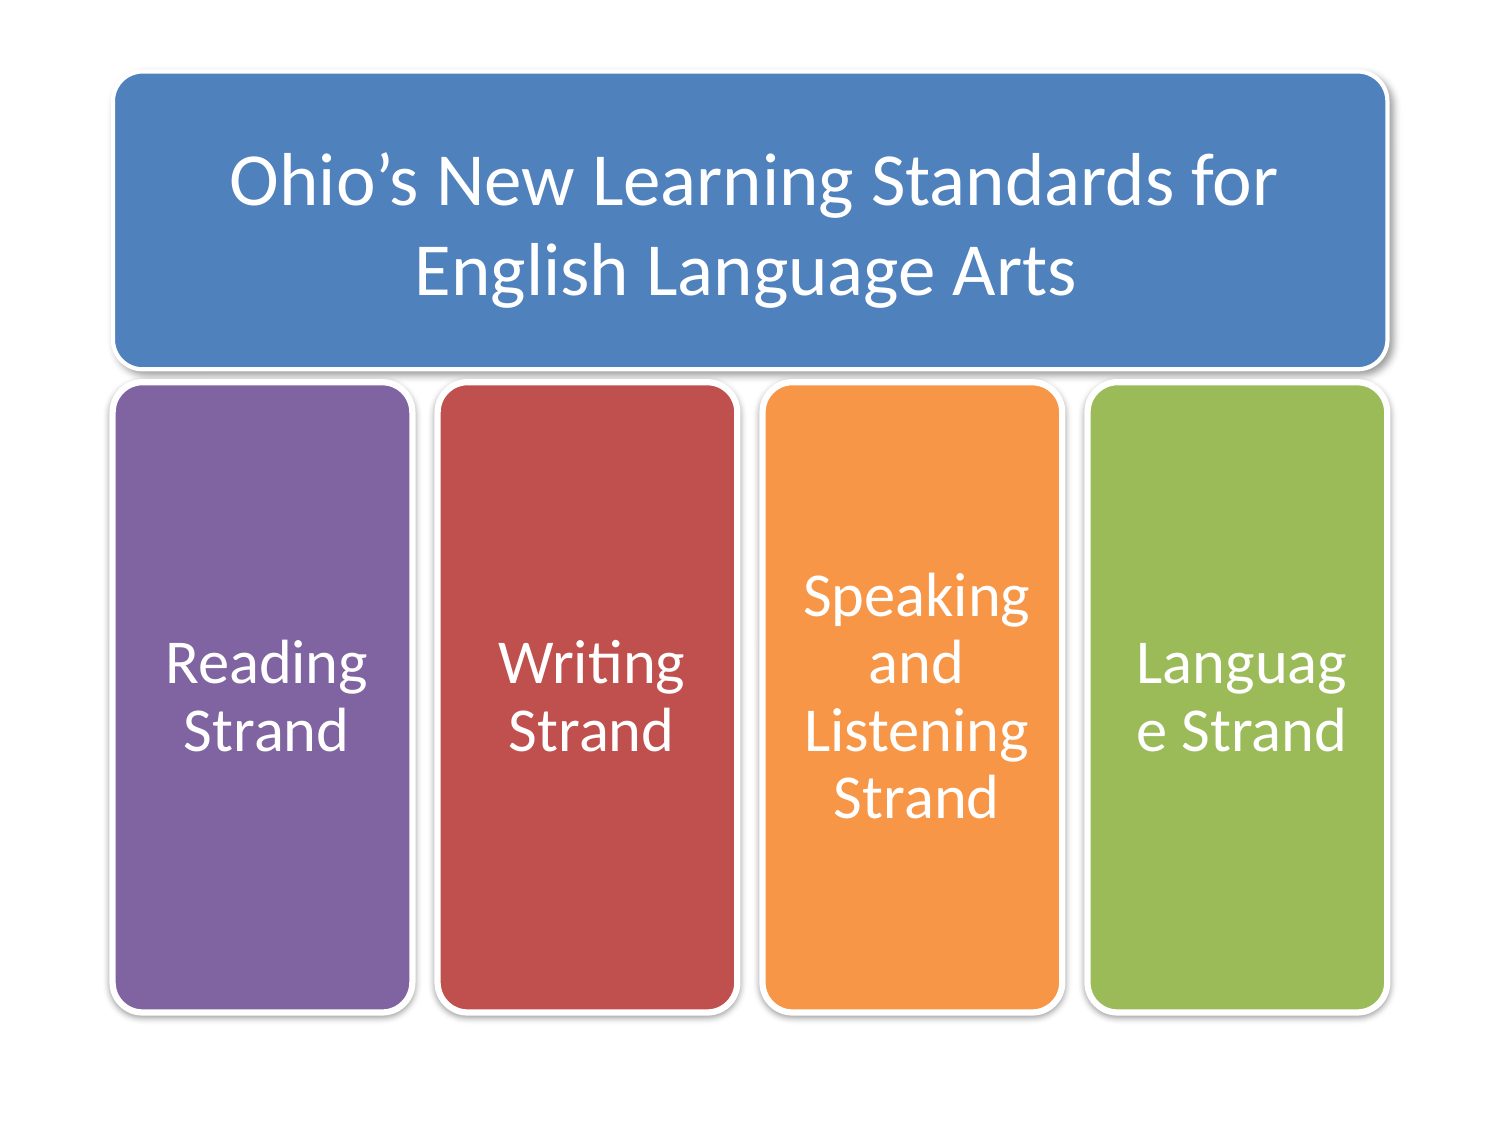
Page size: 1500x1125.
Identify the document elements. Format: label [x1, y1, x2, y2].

text_box [112, 71, 1388, 1047]
